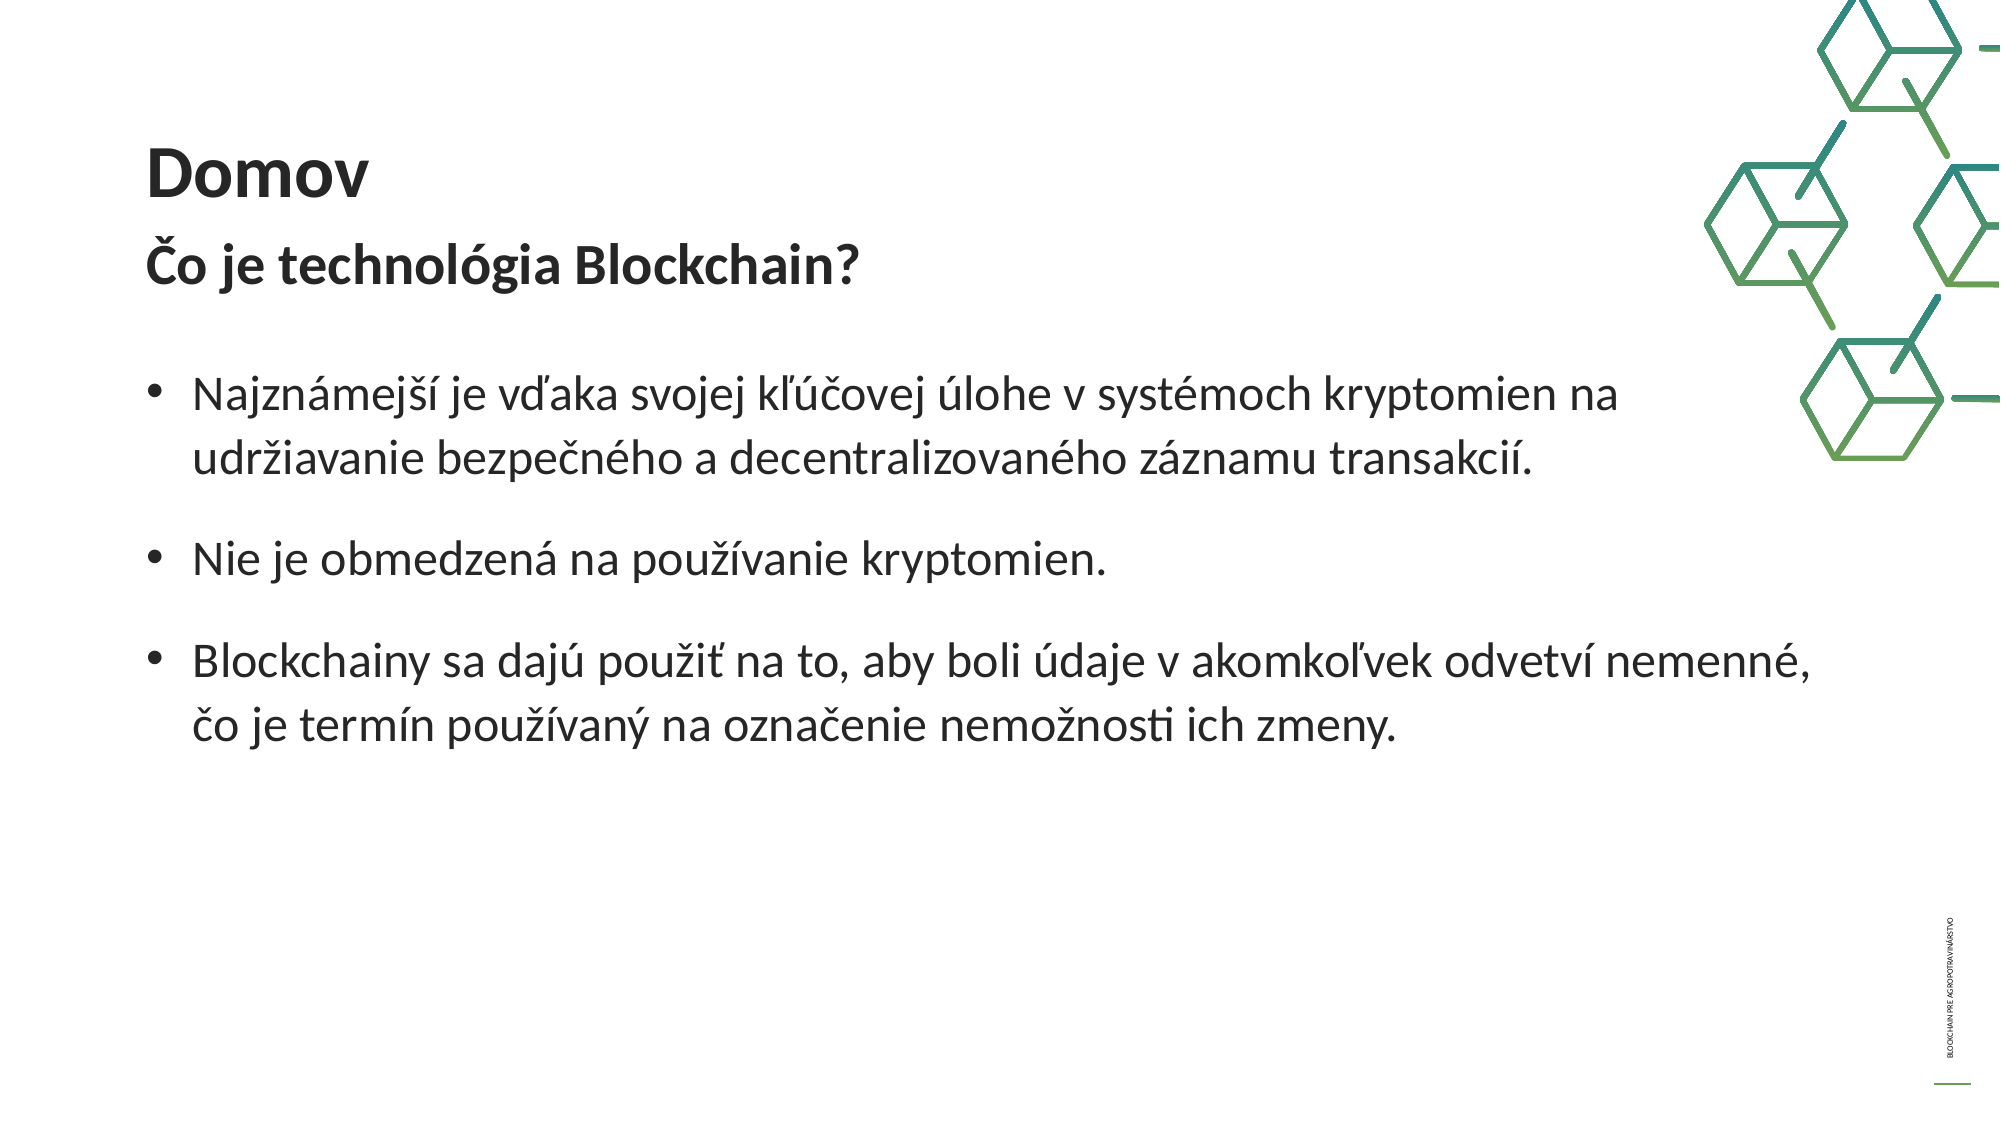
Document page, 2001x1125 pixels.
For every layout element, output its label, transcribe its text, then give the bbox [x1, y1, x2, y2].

list Najznámejší je vďaka svojej kľúčovej úlohe v systémoch kryptomien na udržiavanie bezpečného a decentralizovaného záznamu transakcií. Nie je obmedzená na používanie kryptomien. Blockchainy sa dajú použiť na to, aby boli údaje v akomkoľvek odvetví nemenné, čo je termín používaný na označenie nemožnosti ich zmeny. [130, 348, 1869, 1035]
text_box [1703, 0, 2000, 462]
list Domov Čo je technológia Blockchain? [130, 124, 1698, 337]
